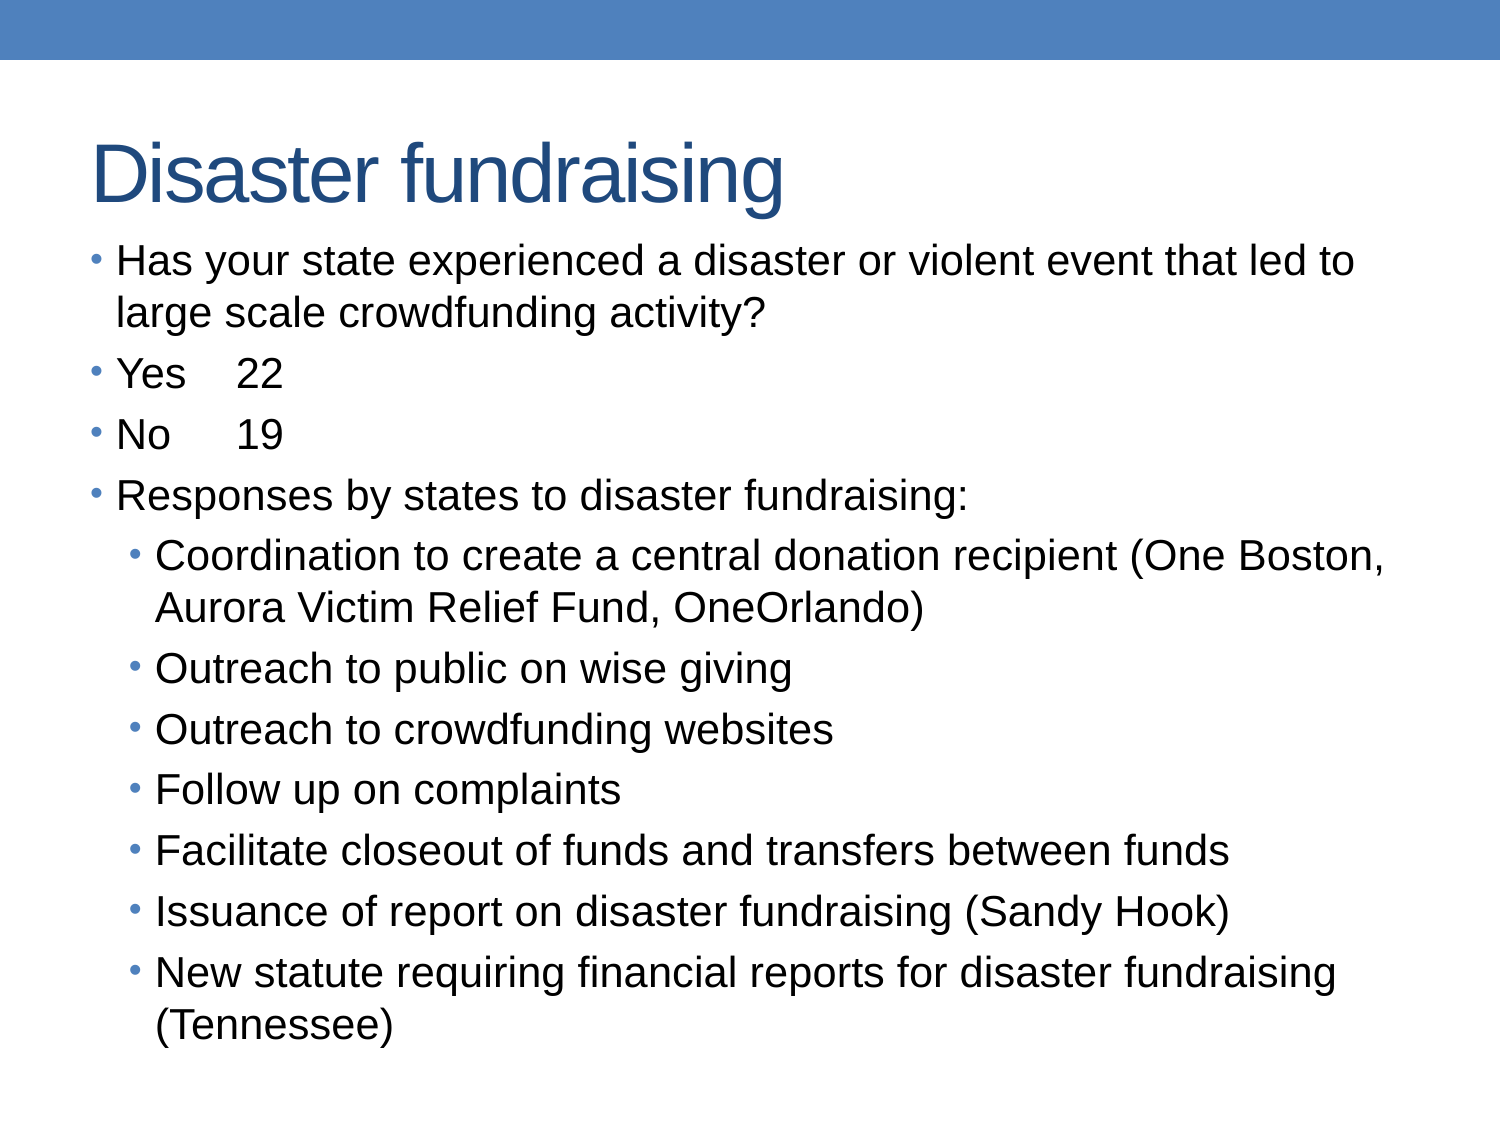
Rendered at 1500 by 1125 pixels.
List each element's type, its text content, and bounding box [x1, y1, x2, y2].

list Has your state experienced a disaster or violent event that led to large scale crowdfunding activity? Yes 22 No 19 Responses by states to disaster fundraising: Coordination to create a central donation recipient (One Boston, Aurora Victim Relief Fund, OneOrlando) Outreach to public on wise giving Outreach to crowdfunding websites Follow up on complaints Facilitate closeout of funds and transfers between funds Issuance of report on disaster fundraising (Sandy Hook) New statute requiring financial reports for disaster fundraising (Tennessee) [75, 224, 1425, 1063]
title Disaster fundraising [75, 87, 1425, 224]
